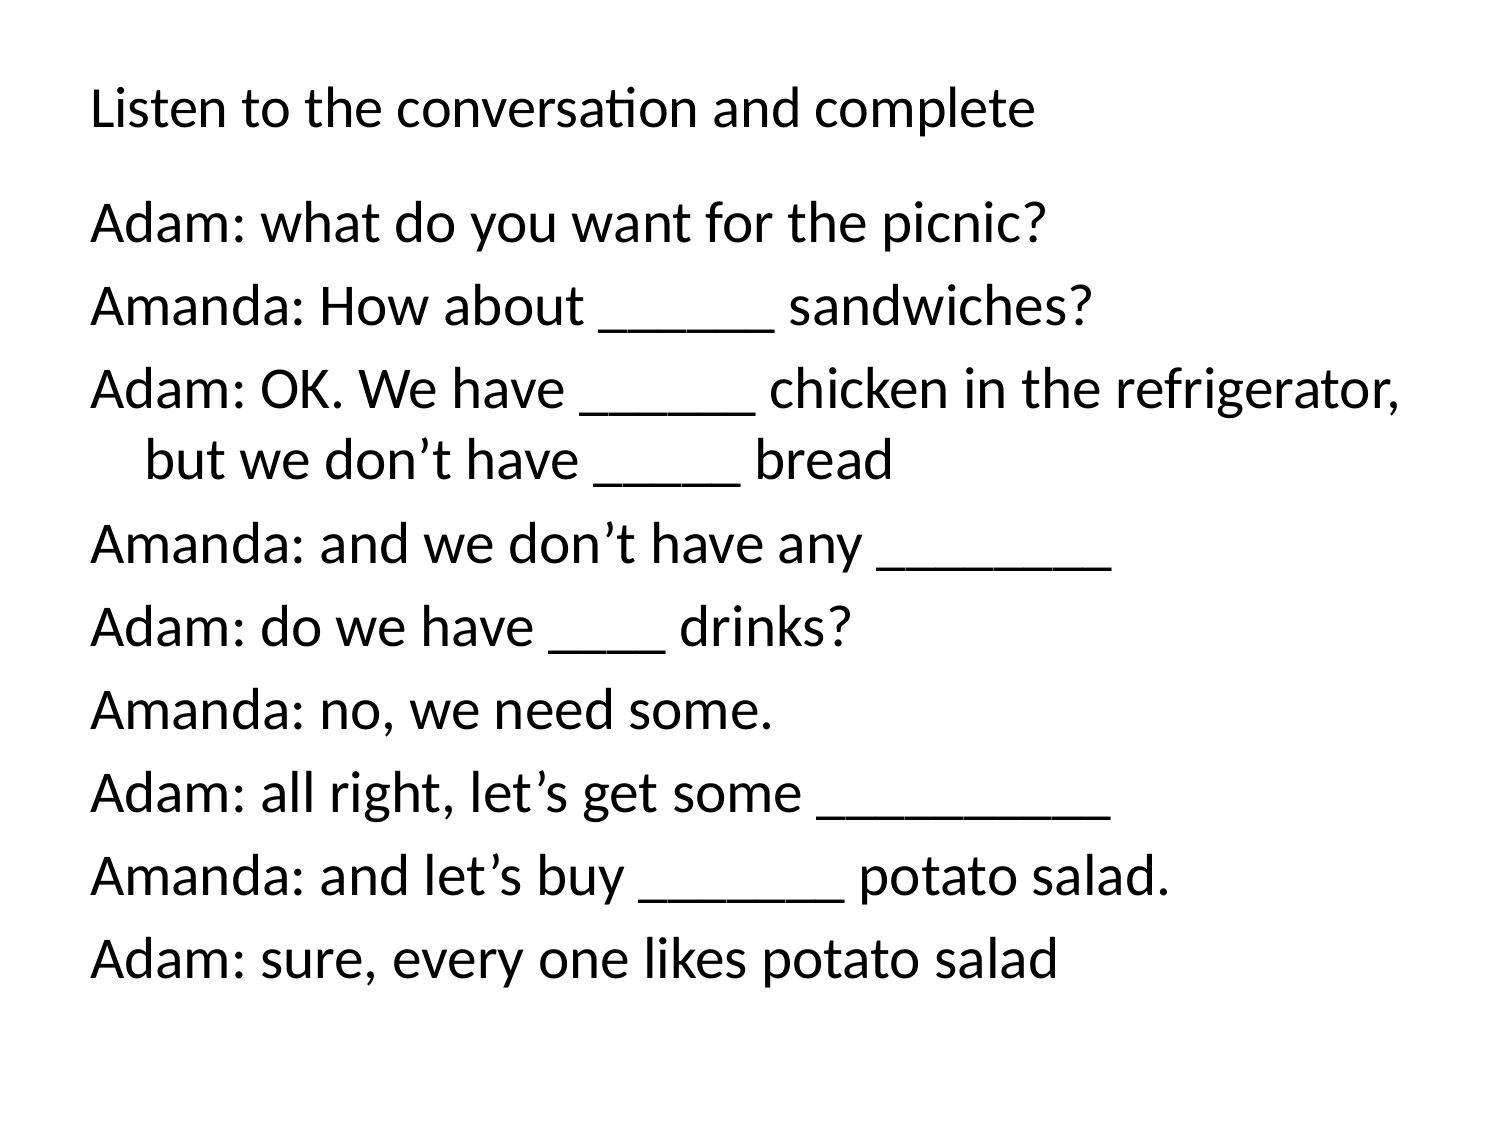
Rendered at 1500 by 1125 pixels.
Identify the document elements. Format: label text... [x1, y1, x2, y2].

title Listen to the conversation and complete [75, 45, 1425, 164]
list Adam: what do you want for the picnic? Amanda: How about ______ sandwiches? Adam: OK. We have ______ chicken in the refrigerator, but we don’t have _____ bread Amanda: and we don’t have any ________ Adam: do we have ____ drinks? Amanda: no, we need some. Adam: all right, let’s get some __________ Amanda: and let’s buy _______ potato salad. Adam: sure, every one likes potato salad [75, 175, 1425, 1005]
